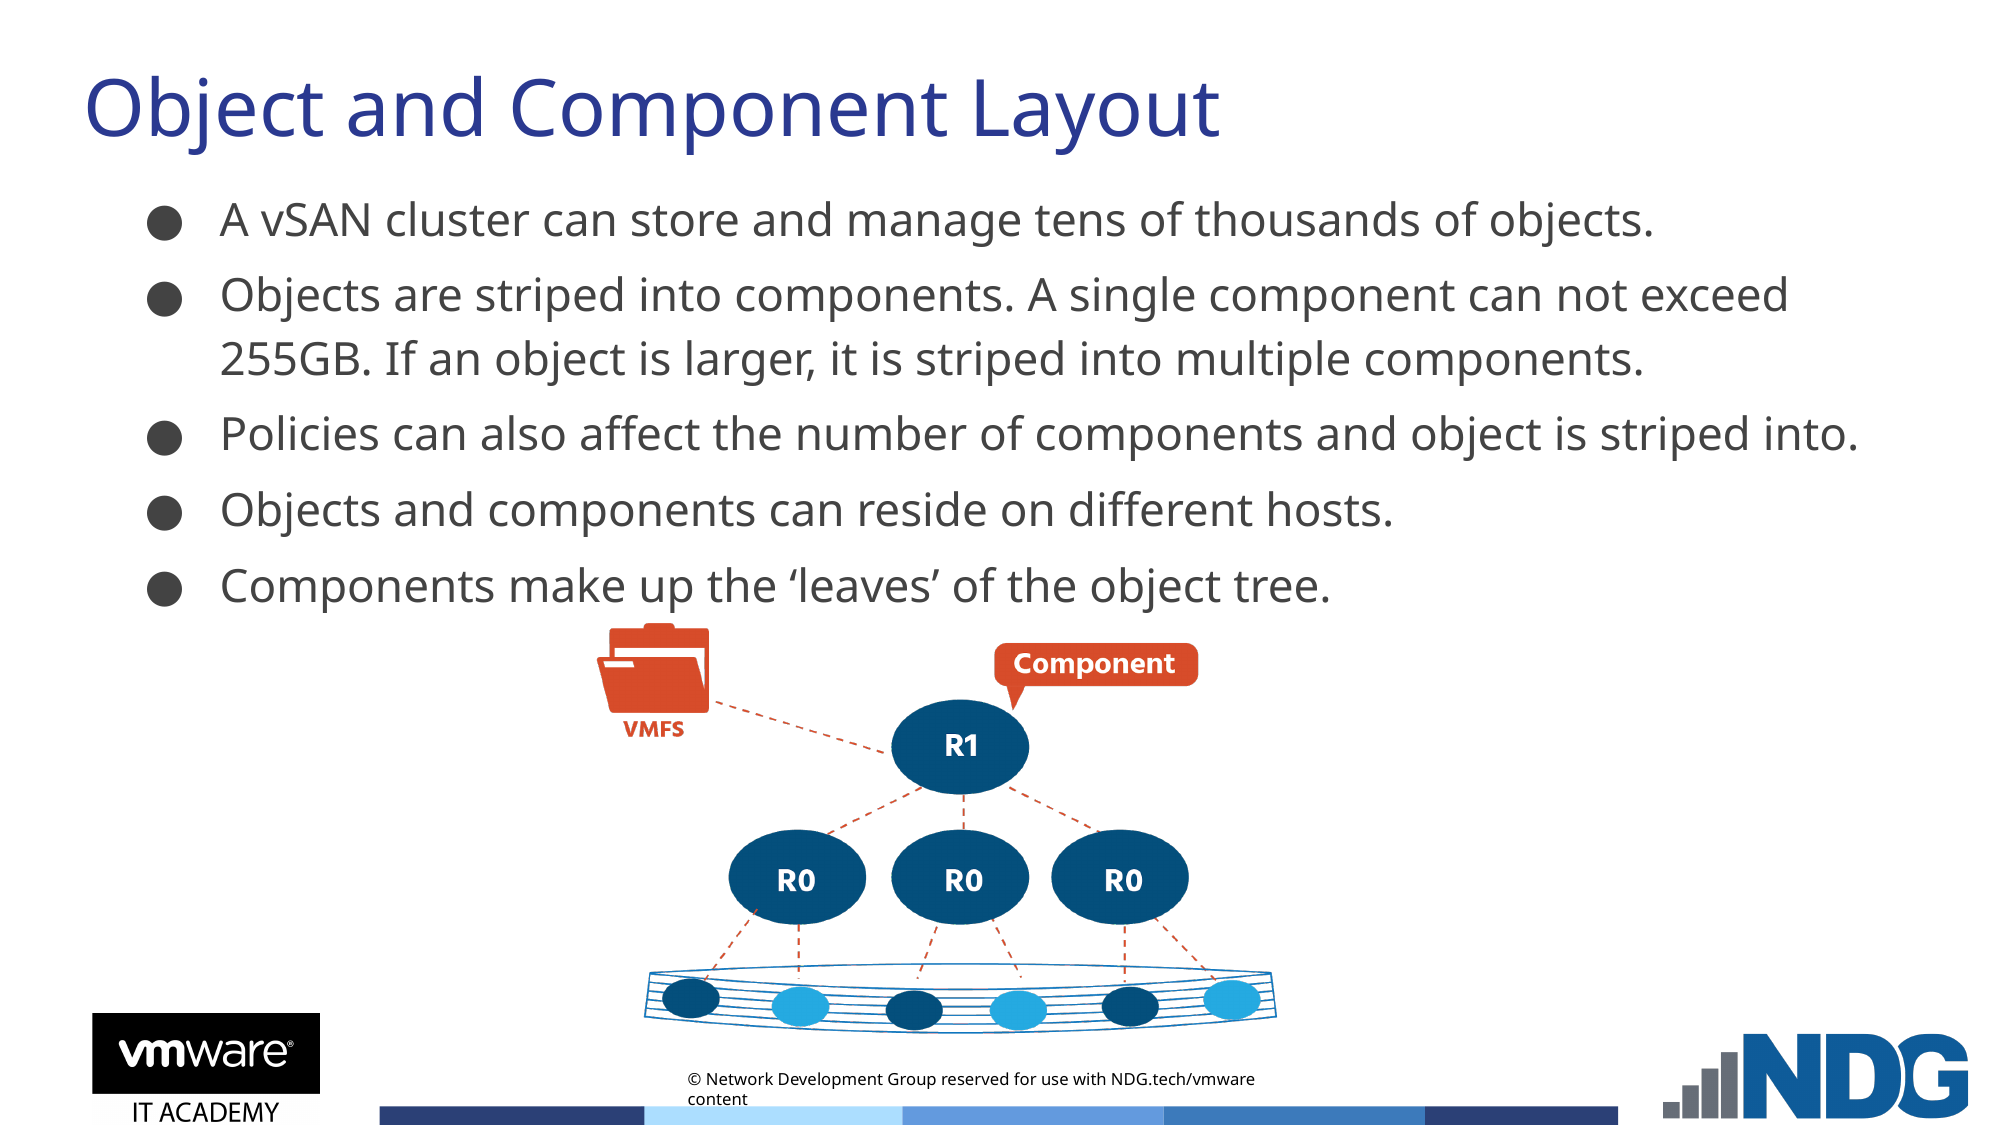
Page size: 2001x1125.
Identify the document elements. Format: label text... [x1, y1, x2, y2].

picture [572, 583, 1310, 1053]
picture [92, 1013, 320, 1125]
picture [1648, 1026, 1984, 1125]
list A vSAN cluster can store and manage tens of thousands of objects. Objects are striped into components. A single component can not exceed 255GB. If an object is larger, it is striped into multiple components. Policies can also affect the number of components and object is striped into. Objects and components can reside on different hosts. Components make up the ‘leaves’ of the object tree. [104, 167, 1969, 898]
title Object and Component Layout [68, 41, 1932, 175]
